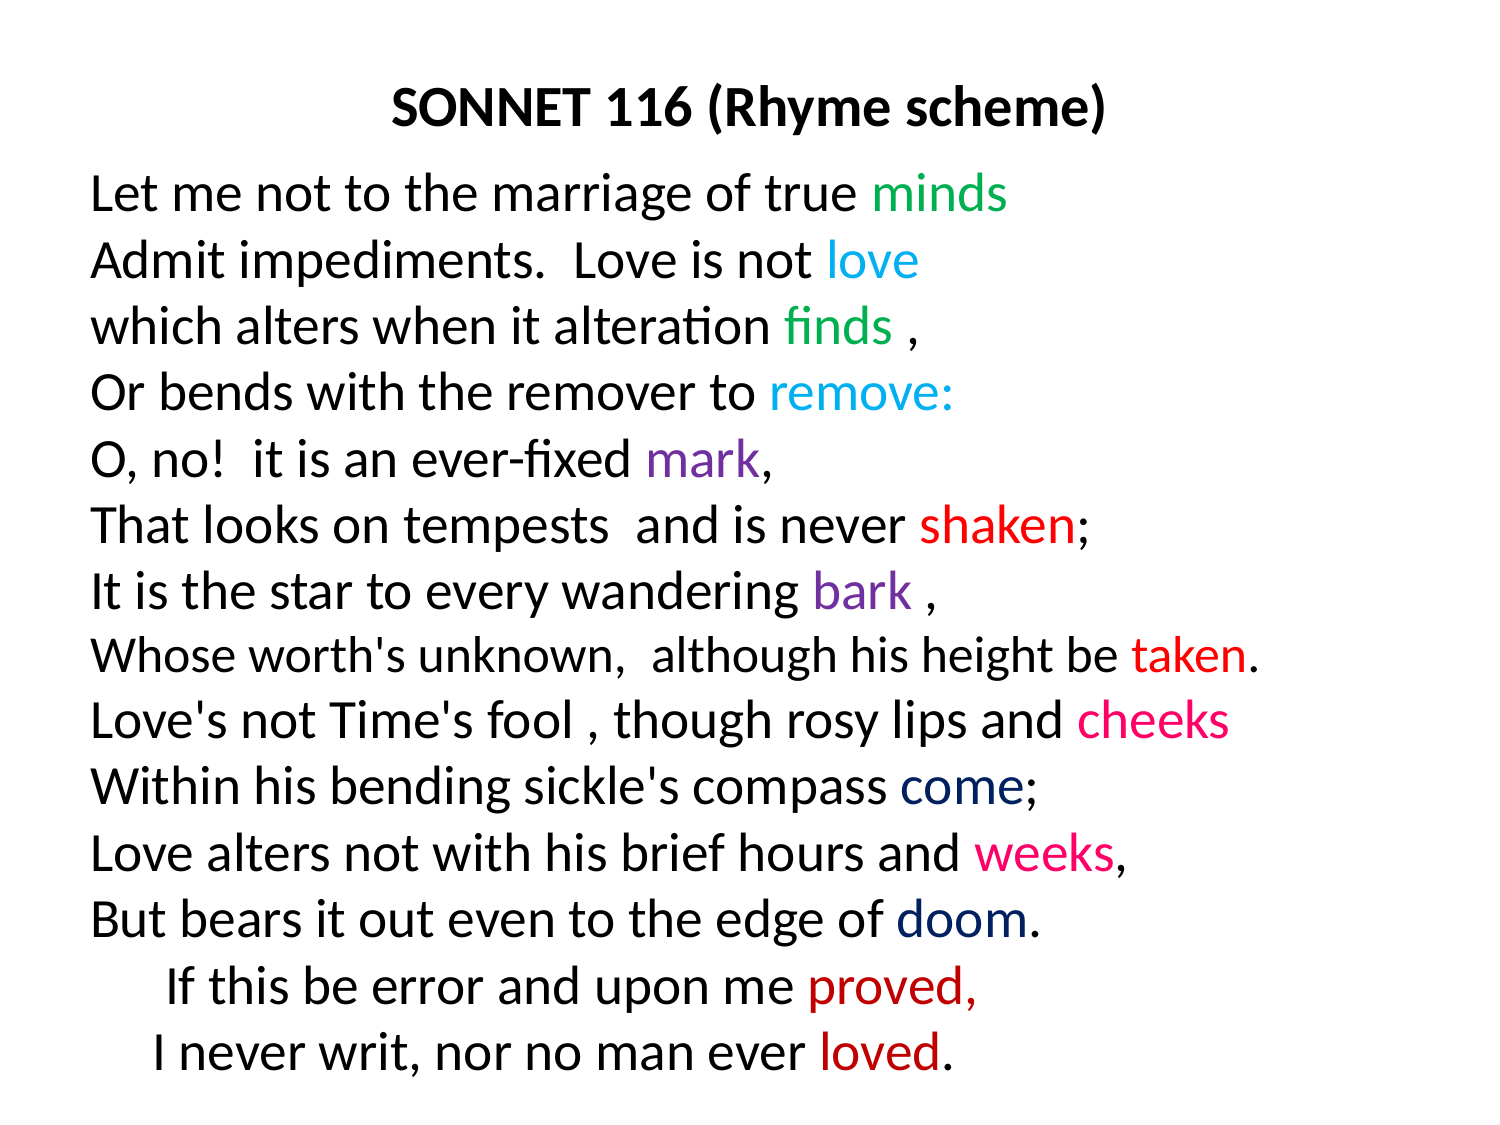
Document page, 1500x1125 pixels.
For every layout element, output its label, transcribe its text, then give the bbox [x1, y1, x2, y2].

list Let me not to the marriage of true minds Admit impediments. Love is not love which alters when it alteration finds , Or bends with the remover to remove: O, no! it is an ever-fixed mark, That looks on tempests and is never shaken; It is the star to every wandering bark , Whose worth's unknown, although his height be taken. Love's not Time's fool , though rosy lips and cheeks Within his bending sickle's compass come; Love alters not with his brief hours and weeks, But bears it out even to the edge of doom. If this be error and upon me proved, I never writ, nor no man ever loved. [75, 148, 1459, 1094]
title SONNET 116 (Rhyme scheme) [75, 45, 1425, 148]
